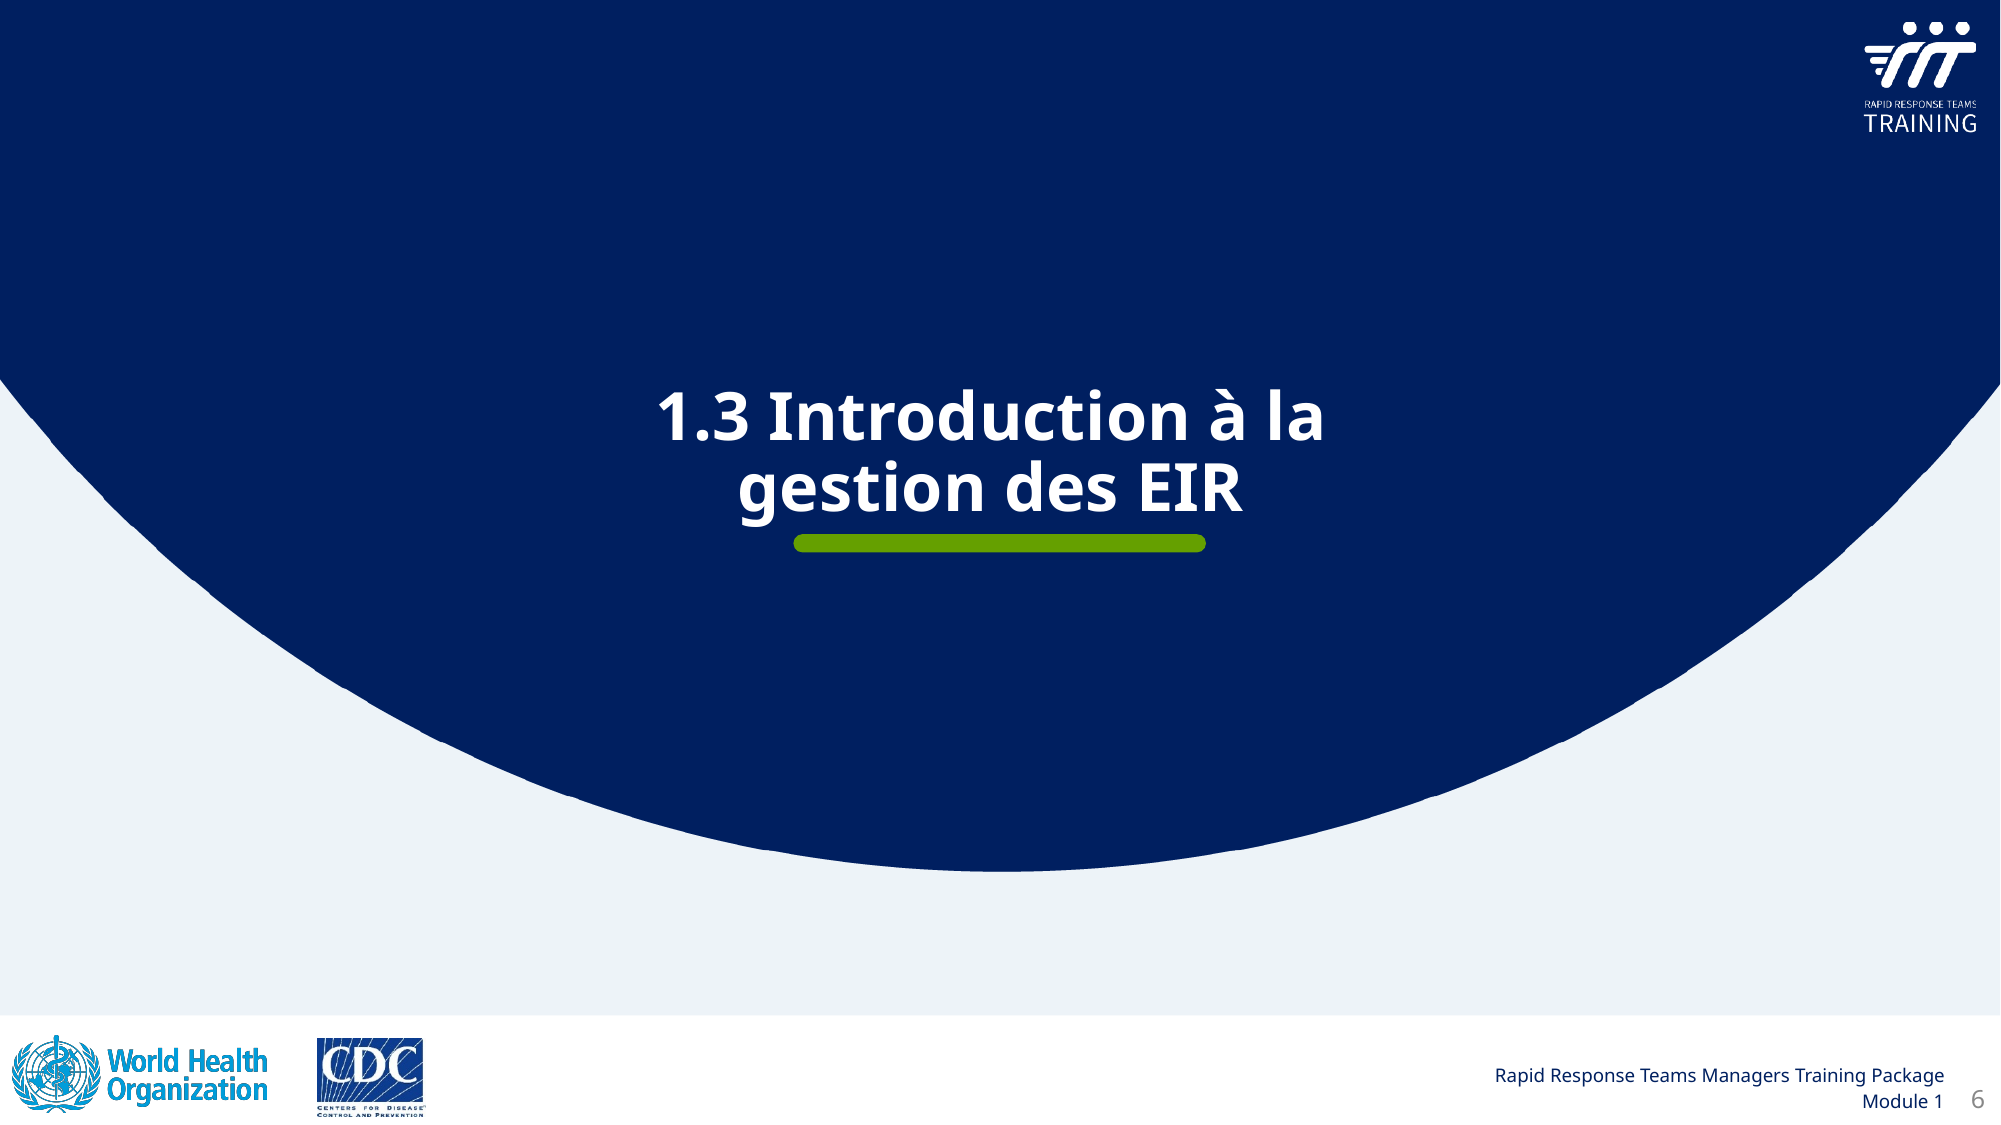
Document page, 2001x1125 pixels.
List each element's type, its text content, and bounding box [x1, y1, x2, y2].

picture [40, 1062, 47, 1070]
picture [0, 0, 2001, 904]
picture [59, 1035, 267, 1113]
picture [12, 1035, 54, 1068]
list 1.3 Introduction à la gestion des EIR [593, 300, 1390, 609]
picture [12, 1083, 48, 1113]
picture [50, 1108, 62, 1113]
picture [30, 1083, 37, 1091]
picture [24, 1054, 36, 1087]
picture [317, 1038, 426, 1117]
picture [46, 1056, 54, 1062]
picture [22, 1062, 26, 1077]
picture [34, 1054, 43, 1078]
picture [36, 1088, 78, 1105]
text_box 6 [1557, 1075, 1993, 1121]
picture [71, 1053, 90, 1091]
